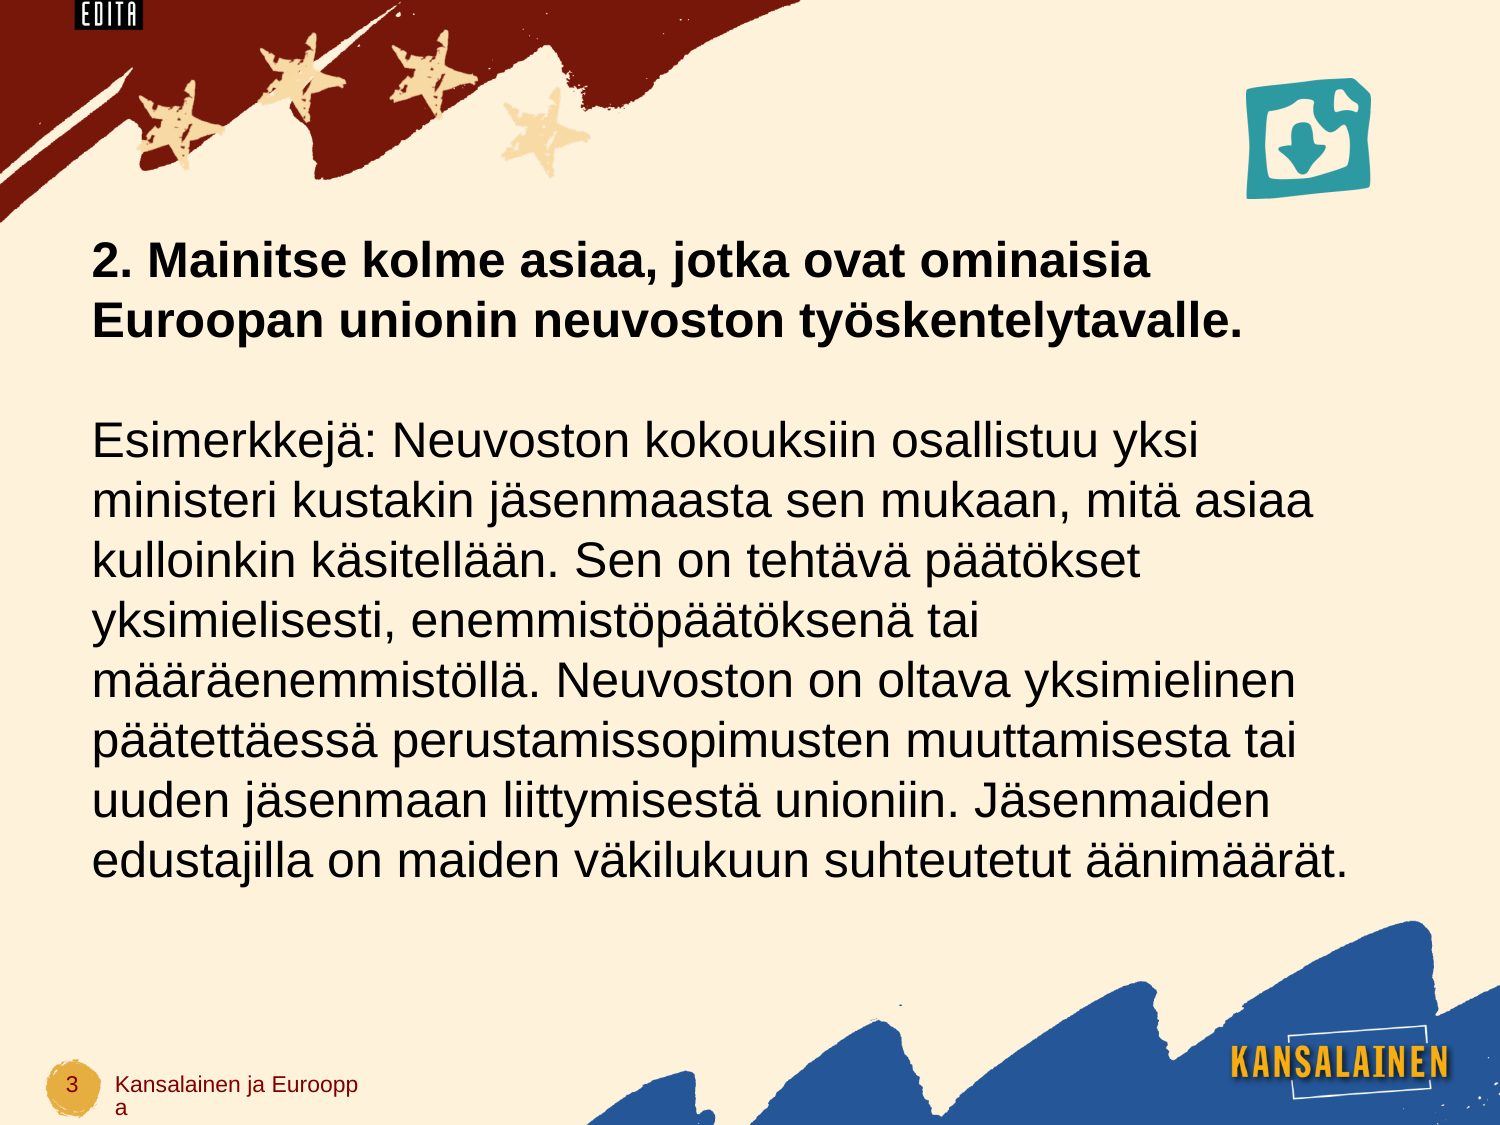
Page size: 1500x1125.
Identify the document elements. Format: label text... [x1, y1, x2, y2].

footer Kansalainen ja Eurooppa [99, 1062, 376, 1125]
picture [0, 0, 1500, 1125]
text_box 2. Mainitse kolme asiaa, jotka ovat ominaisia Euroopan unionin neuvoston työskentelytavalle. Esimerkkejä: Neuvoston kokouksiin osallistuu yksi ministeri kustakin jäsenmaasta sen mukaan, mitä asiaa kulloinkin käsitellään. Sen on tehtävä päätökset yksimielisesti, enemmistöpäätöksenä tai määräenemmistöllä. Neuvoston on oltava yksimielinen päätettäessä perustamissopimusten muuttamisesta tai uuden jäsenmaan liittymisestä unioniin. Jäsenmaiden edustajilla on maiden väkilukuun suhteutetut äänimäärät. [76, 219, 1388, 895]
slide_number 3 [37, 1062, 99, 1125]
